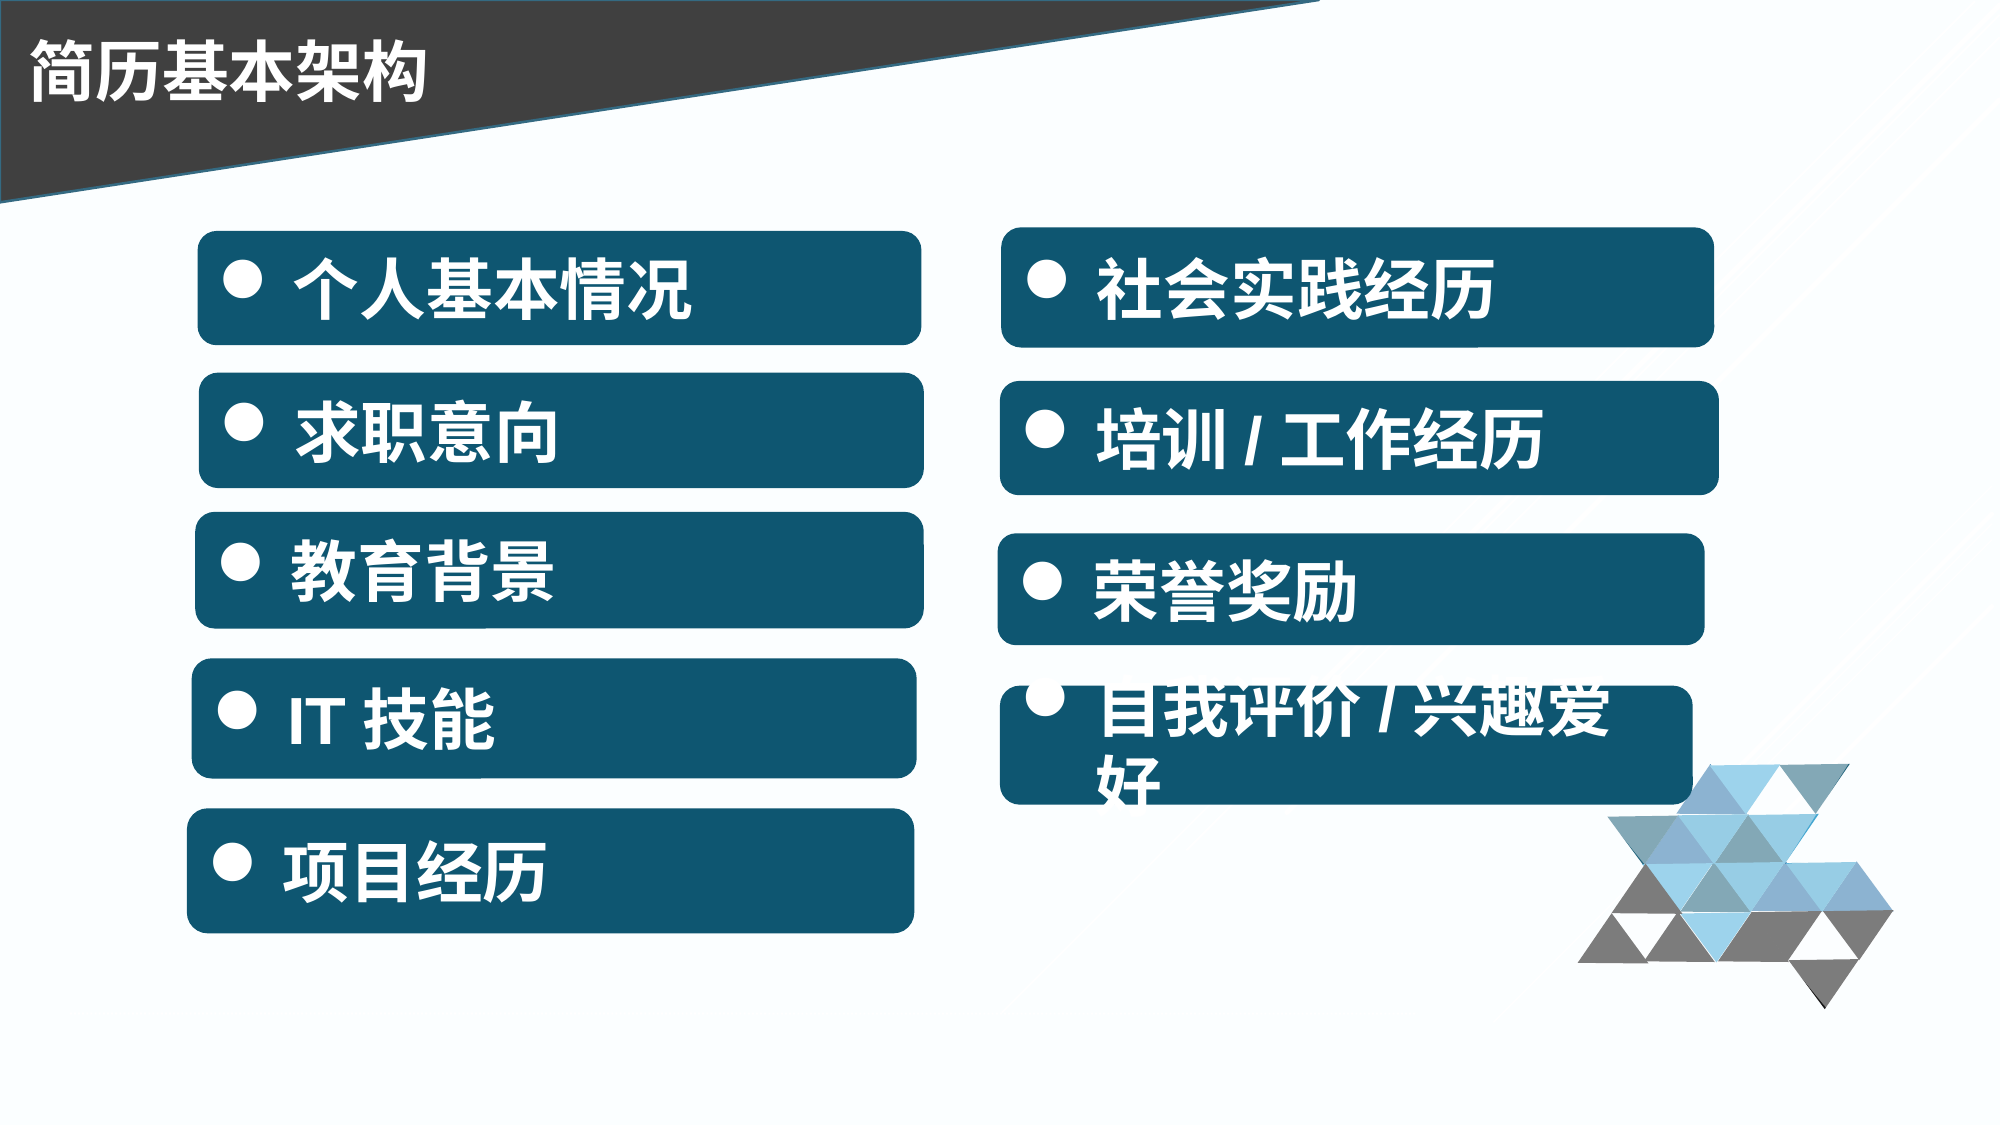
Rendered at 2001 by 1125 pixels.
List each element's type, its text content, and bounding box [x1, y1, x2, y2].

text_box 教育背景 [193, 510, 926, 630]
text_box IT技能 [190, 656, 919, 780]
text_box 荣誉奖励 [996, 531, 1706, 647]
text_box 自我评价/兴趣爱好 [998, 684, 1695, 806]
text_box 社会实践经历 [999, 226, 1716, 349]
text_box 培训/工作经历 [998, 379, 1721, 497]
text_box 个人基本情况 [196, 229, 923, 347]
text_box 项目经历 [185, 806, 916, 935]
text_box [0, 0, 1320, 203]
text_box 求职意向 [197, 371, 926, 490]
